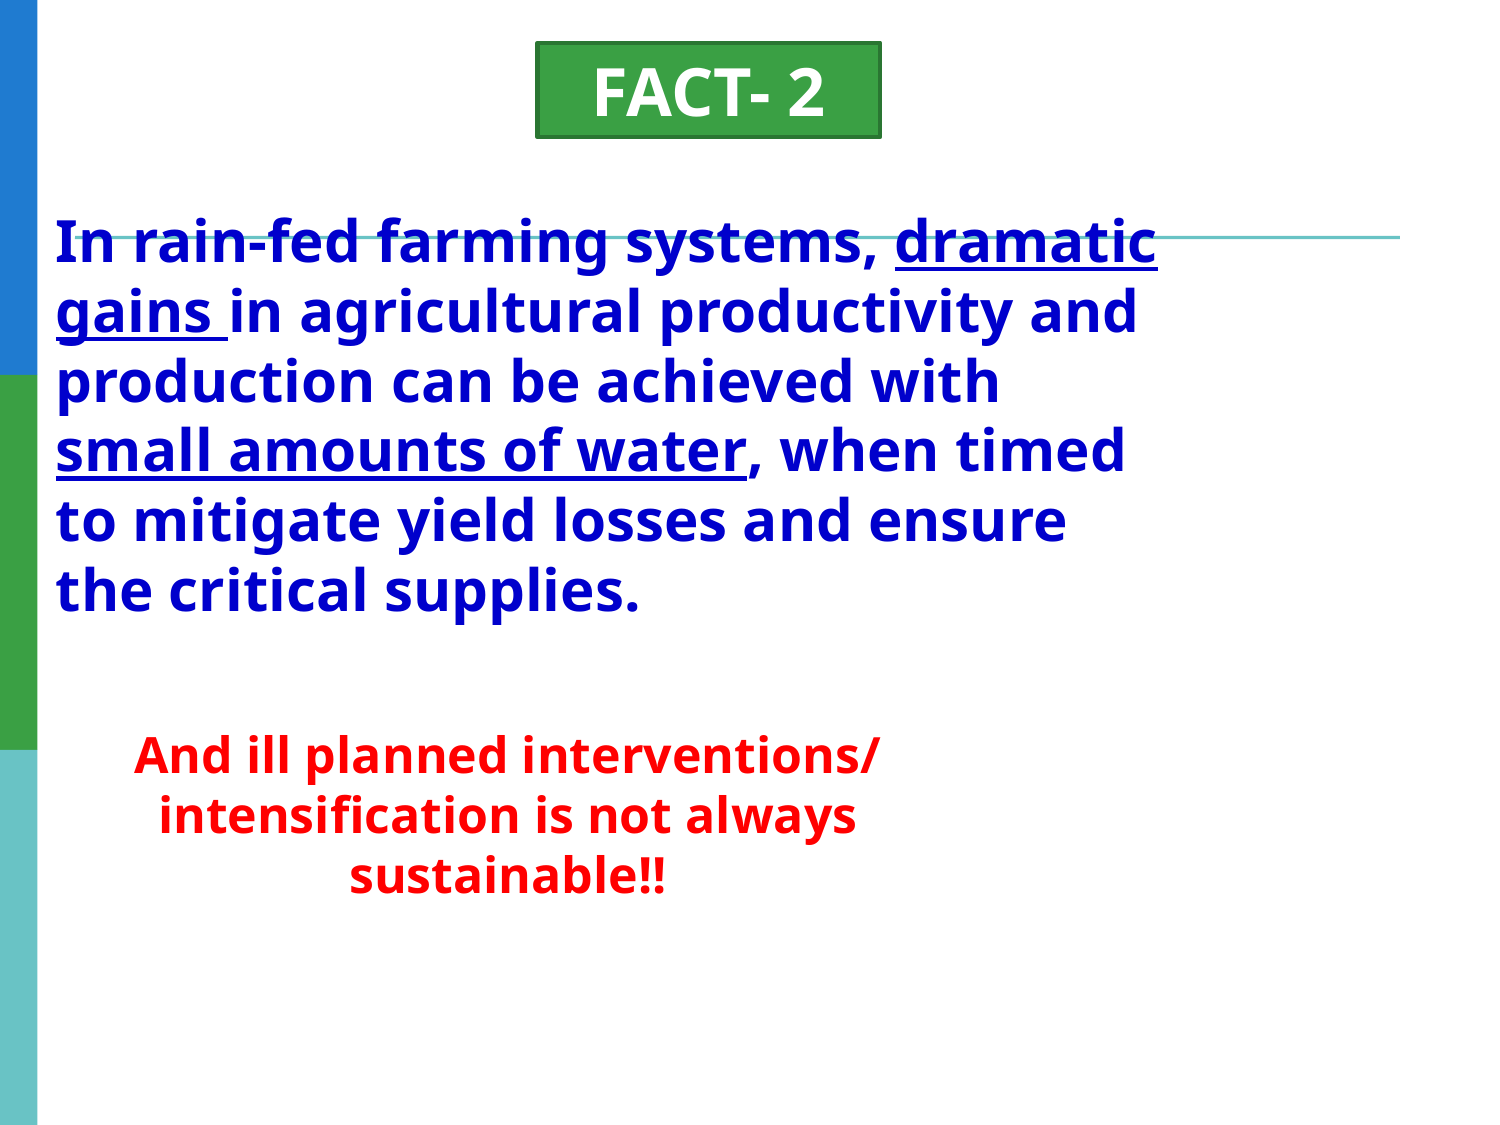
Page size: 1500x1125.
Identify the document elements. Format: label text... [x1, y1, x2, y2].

text_box FACT- 2 [535, 41, 882, 139]
text_box In rain-fed farming systems, dramatic gains in agricultural productivity and production can be achieved with small amounts of water, when timed to mitigate yield losses and ensure the critical supplies. [41, 196, 1187, 631]
text_box And ill planned interventions/ intensification is not always sustainable!! [88, 716, 927, 911]
